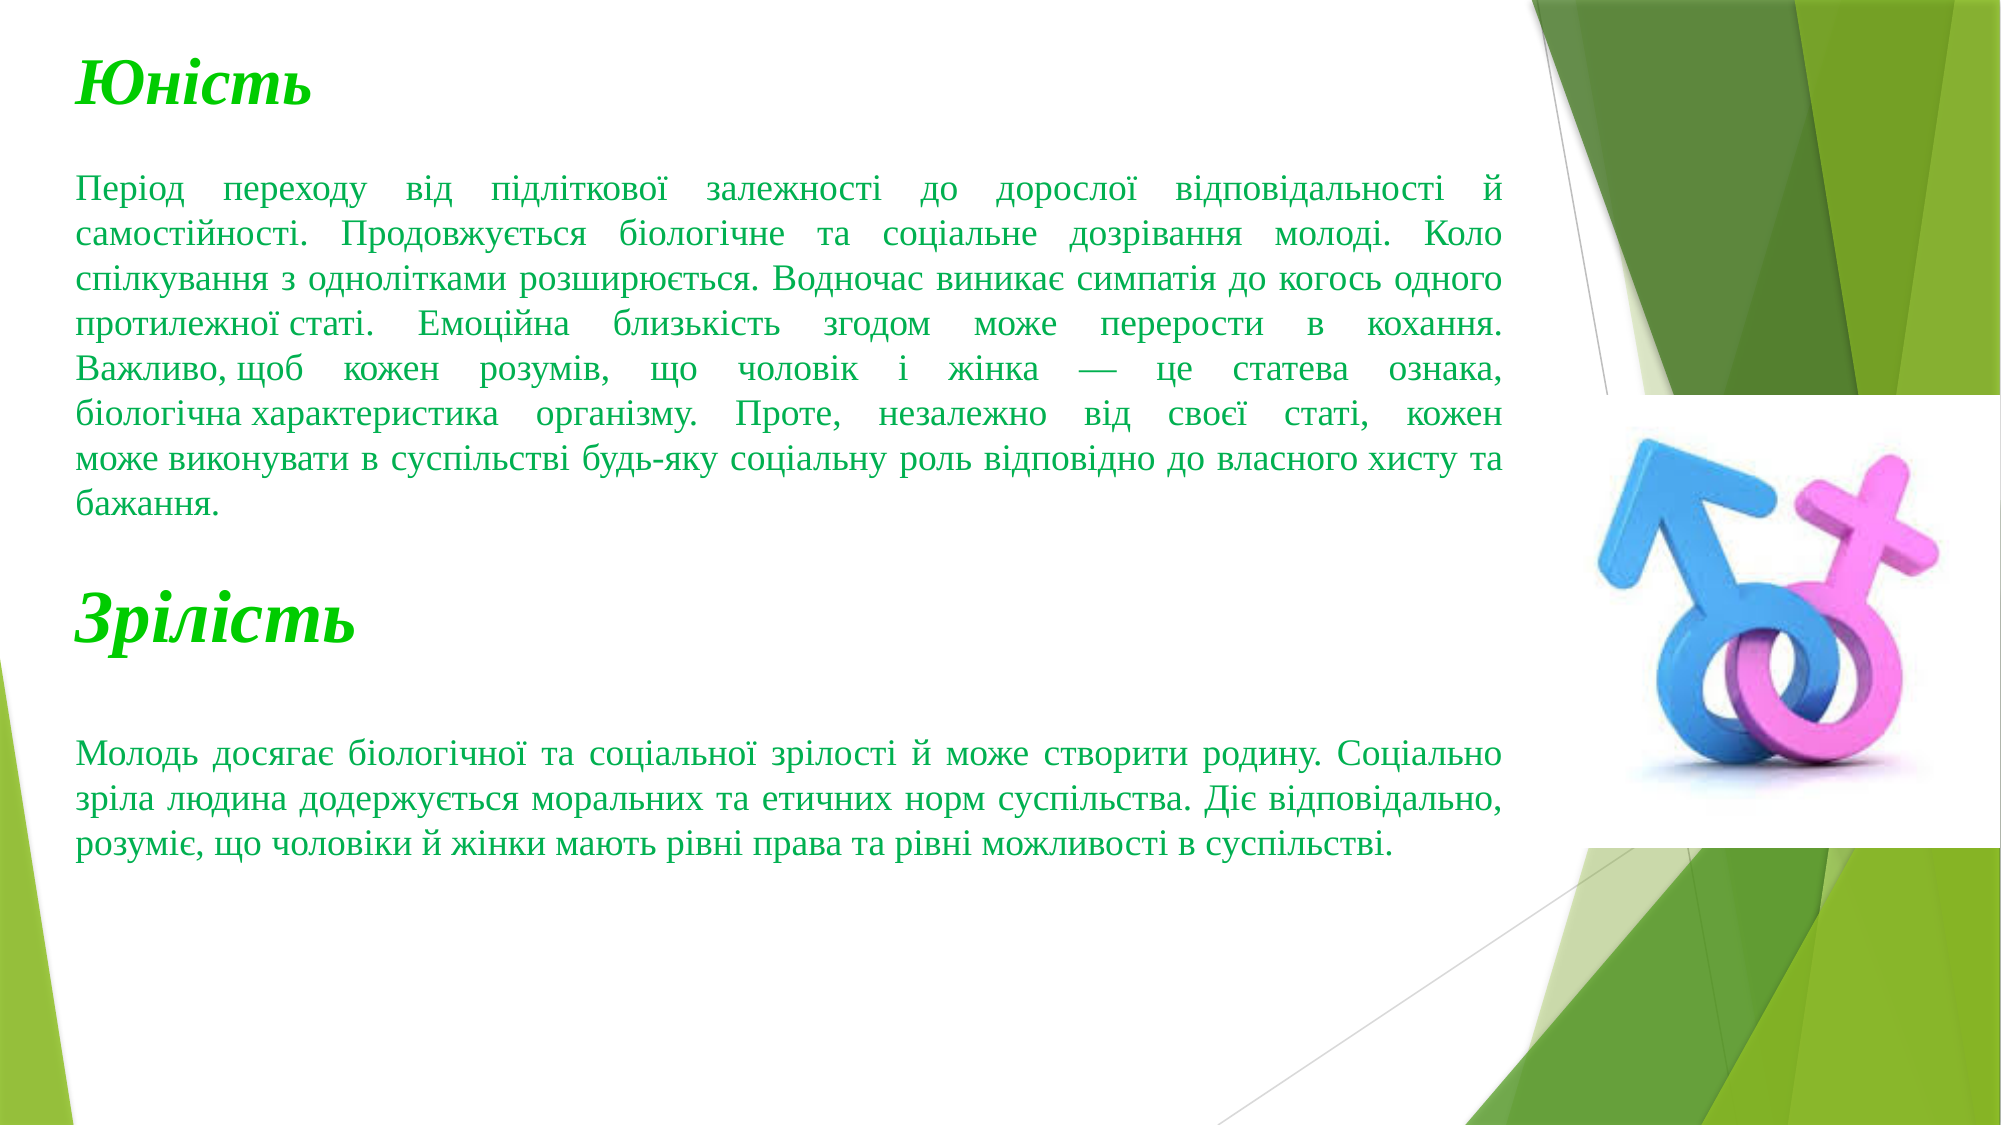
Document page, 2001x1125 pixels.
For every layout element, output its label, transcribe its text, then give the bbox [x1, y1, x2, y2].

text_box Юність Період переходу від підліткової залежності до дорослої відповідальності й самостійності. Продовжується біологічне та соціальне дозрівання молоді. Коло спілкування з однолітками розширюється. Водночас виникає симпатія до когось одного протилежної статі. Емоційна близькість згодом може перерости в кохання. Важливо, щоб кожен розумів, що чоловік і жінка — це статева ознака, біологічна характеристика організму. Проте, незалежно від своєї статі, кожен може виконувати в суспільстві будь-яку соціальну роль відповідно до власного хисту та бажання. Зрілість Молодь досягає біологічної та соціальної зрілості й може створити родину. Соціально зріла людина додержується моральних та етичних норм суспільства. Діє відповідально, розуміє, що чоловіки й жінки мають рівні права та рівні можливості в суспільстві. [60, 30, 1520, 915]
picture [1545, 395, 2000, 848]
